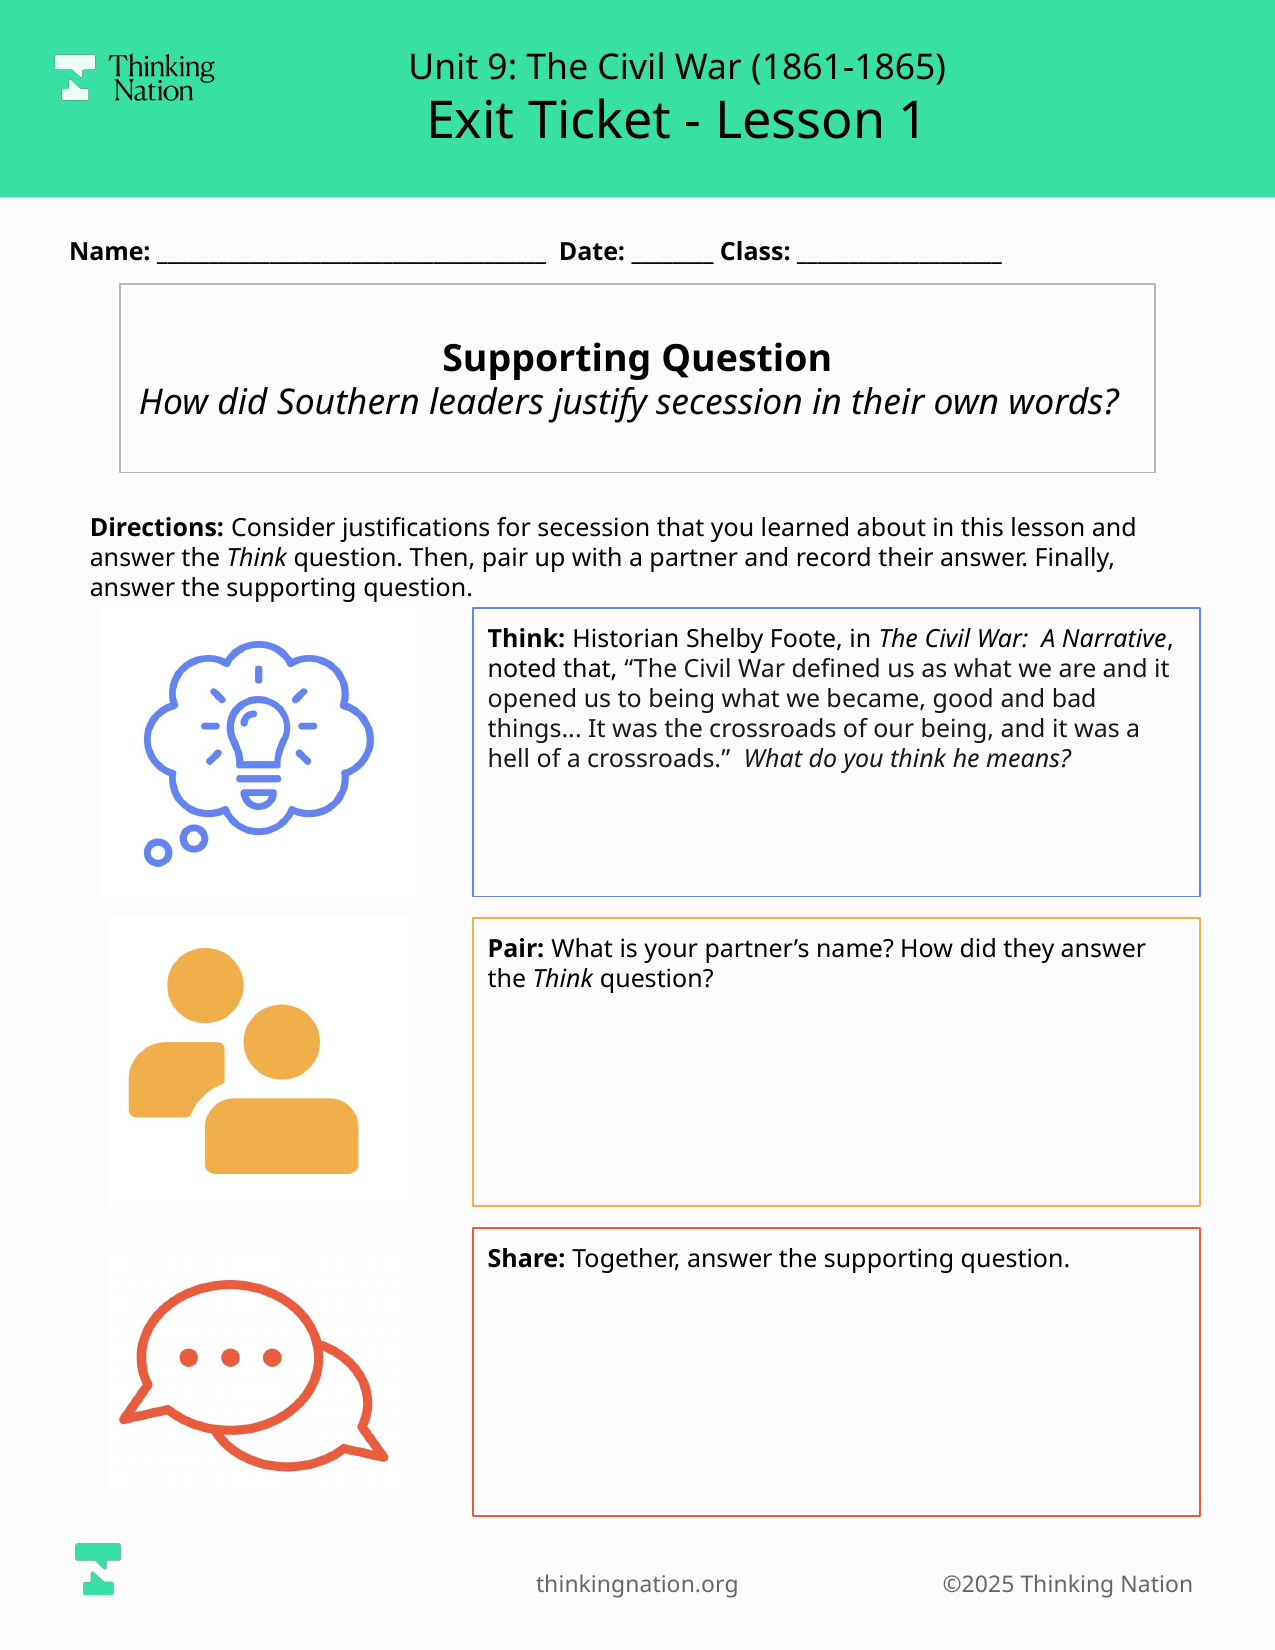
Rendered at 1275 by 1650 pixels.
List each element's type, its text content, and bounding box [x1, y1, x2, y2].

text_box ©2025 Thinking Nation [907, 1553, 1210, 1605]
text_box Directions: Consider justifications for secession that you learned about in this lesson and answer the Think question. Then, pair up with a partner and record their answer. Finally, answer the supporting question. [74, 496, 1201, 617]
text_box thinkingnation.org [486, 1553, 789, 1605]
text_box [107, 917, 1201, 1207]
picture [62, 1533, 134, 1605]
text_box Unit 9: The Civil War (1861-1865) Exit Ticket - Lesson 1 [0, 0, 1275, 198]
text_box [99, 607, 1201, 897]
text_box Supporting Question How did Southern leaders justify secession in their own words? [119, 283, 1156, 473]
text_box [107, 1227, 1201, 1517]
text_box Name: ______________________________________ Date: ________ Class: ____________________ [54, 219, 1221, 280]
picture [37, 39, 220, 116]
